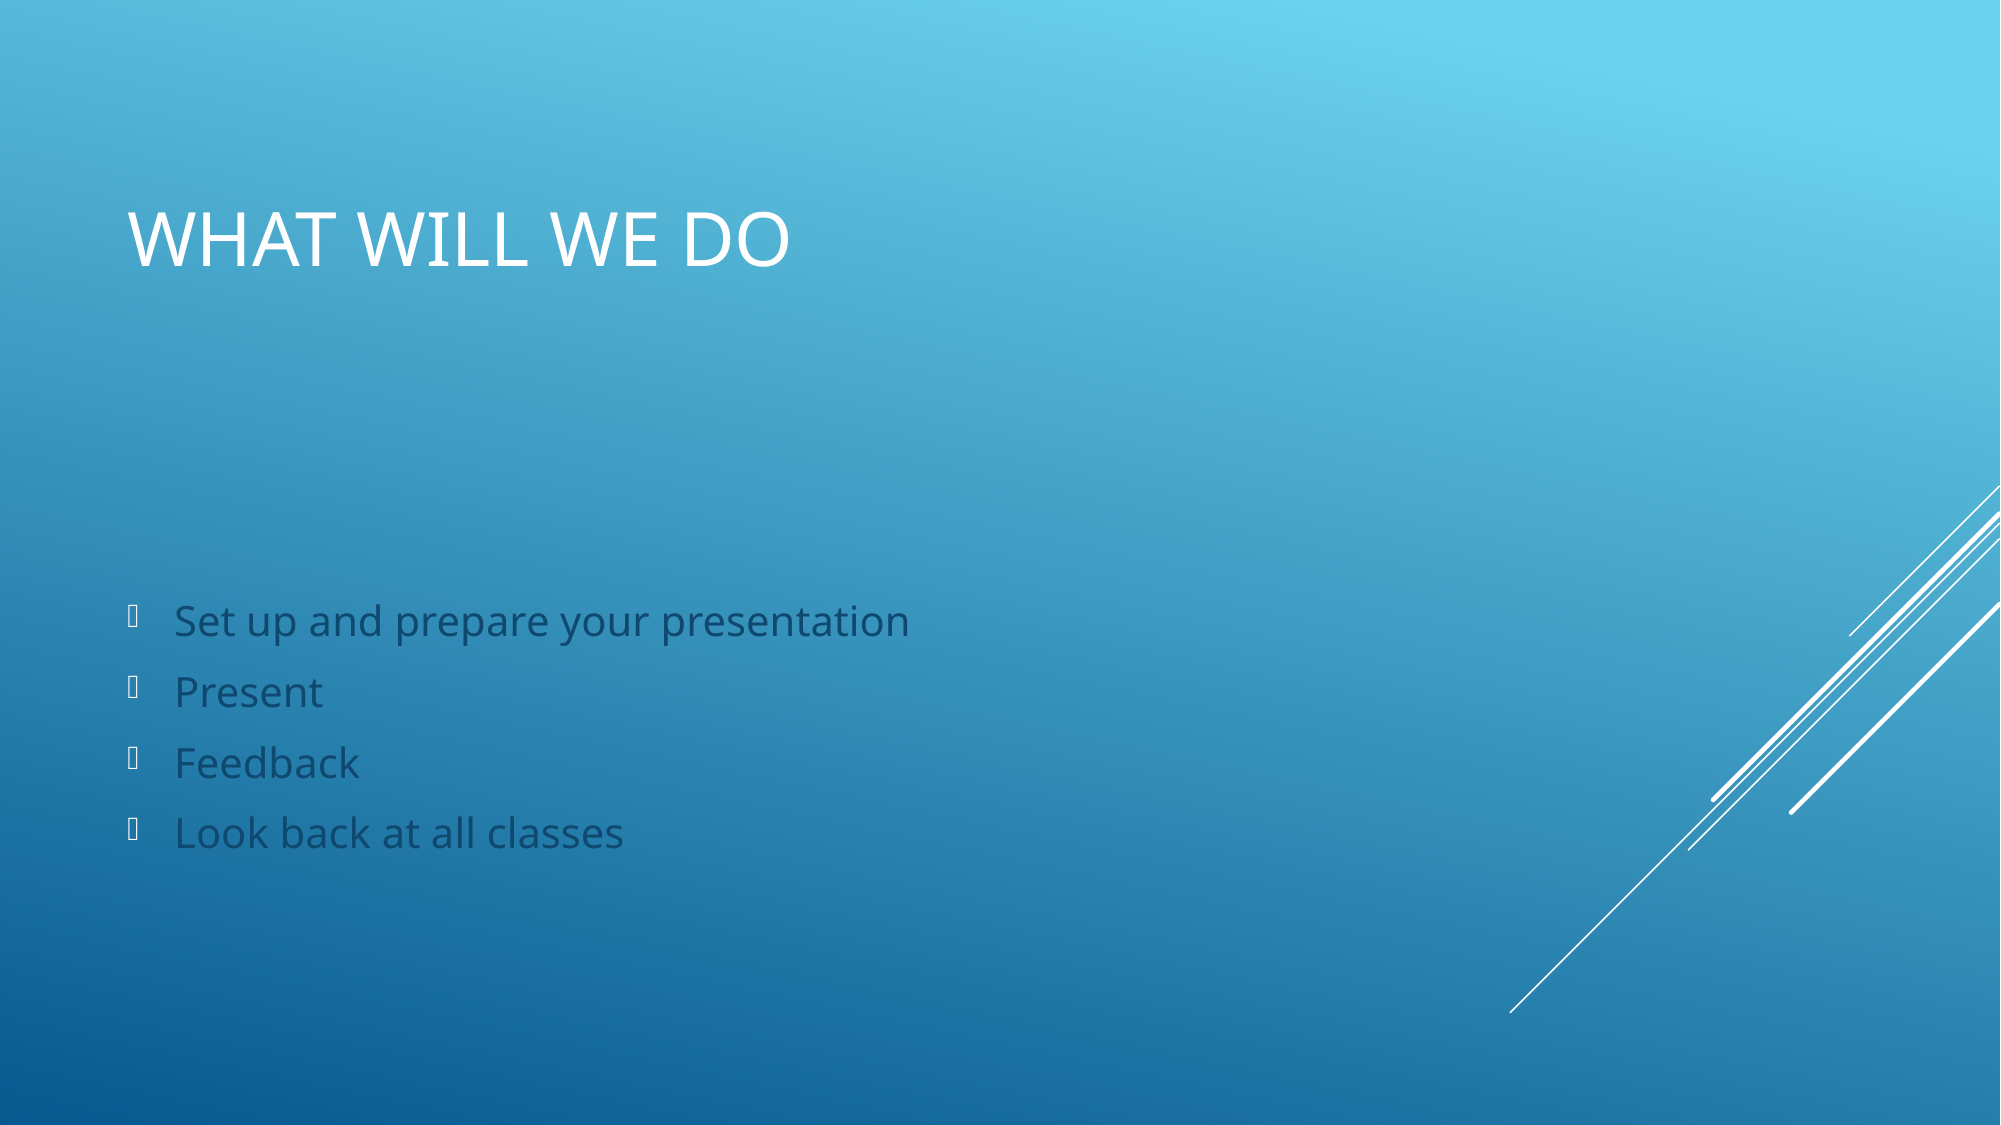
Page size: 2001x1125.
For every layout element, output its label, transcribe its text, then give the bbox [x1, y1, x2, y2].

title What will we do [112, 112, 1513, 360]
list Set up and prepare your presentation Present Feedback Look back at all classes [112, 429, 1513, 1023]
